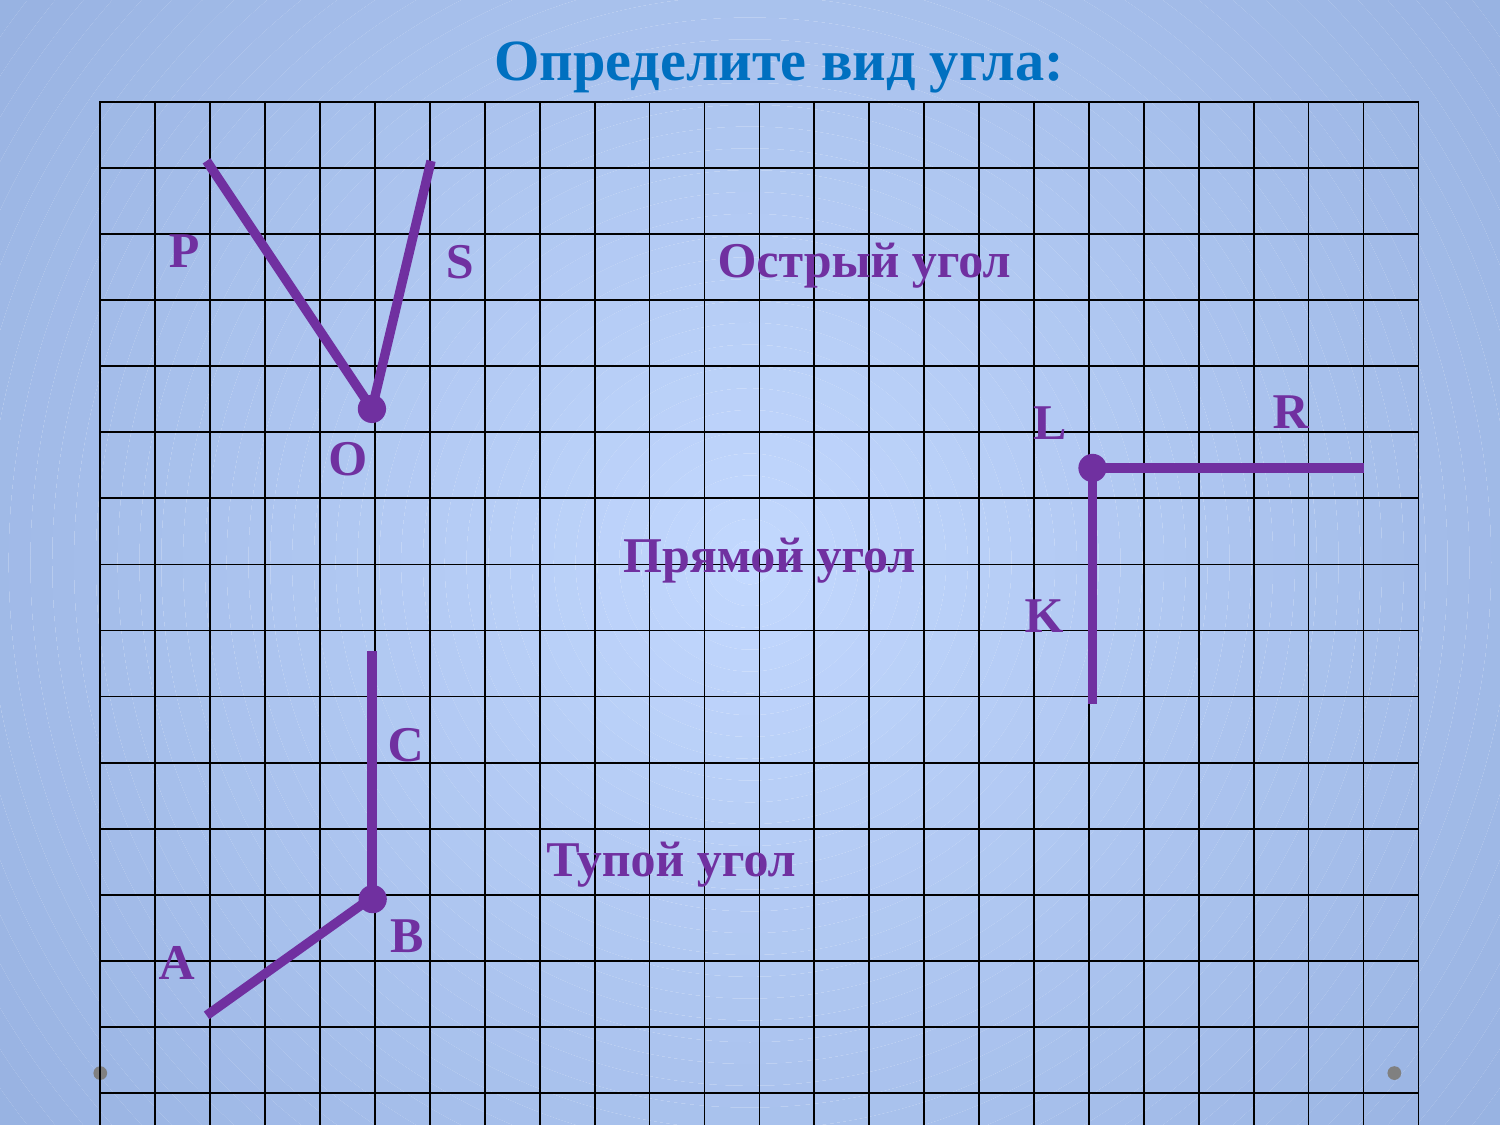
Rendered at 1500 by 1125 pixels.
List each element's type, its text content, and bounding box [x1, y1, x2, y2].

table_cell [486, 631, 539, 696]
table_cell [101, 433, 148, 497]
table_cell [870, 367, 923, 431]
table_cell [650, 301, 704, 365]
table_cell [156, 1094, 209, 1125]
table_cell [431, 830, 484, 894]
table_cell [211, 565, 264, 630]
table_header [1145, 103, 1198, 167]
table_cell [1364, 830, 1418, 894]
table_cell [1369, 565, 1418, 630]
table_cell [760, 962, 813, 1026]
table_cell [650, 896, 704, 960]
table_cell [1364, 301, 1418, 365]
table_cell [1035, 301, 1088, 365]
table_cell [815, 764, 868, 819]
table_cell [650, 433, 704, 497]
table_cell [211, 631, 264, 649]
table_cell [1090, 301, 1143, 365]
table_cell [486, 896, 539, 960]
table_cell [431, 504, 484, 564]
table_cell [541, 499, 594, 564]
table_cell [1309, 1028, 1363, 1092]
table_cell [376, 1094, 429, 1125]
table_cell [815, 433, 868, 497]
table_cell [377, 697, 429, 704]
table_cell [870, 169, 923, 219]
table_cell [266, 631, 319, 649]
table_cell [447, 896, 484, 960]
table_cell [980, 830, 1033, 894]
table_cell [980, 367, 1033, 431]
table_cell [507, 301, 539, 365]
table_cell [101, 1028, 154, 1092]
table_cell [596, 565, 649, 630]
table_cell [266, 1094, 319, 1125]
table_cell [266, 565, 319, 630]
table_cell [156, 1028, 209, 1092]
table_cell [1035, 896, 1088, 960]
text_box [153, 160, 503, 495]
table_cell [1090, 896, 1143, 960]
table_header [1200, 103, 1253, 167]
table_header [760, 103, 813, 167]
table_cell [705, 896, 759, 960]
table_cell [980, 1094, 1033, 1125]
table_cell [266, 1028, 319, 1092]
table_cell [431, 697, 484, 762]
table_cell [1255, 301, 1308, 365]
table_cell [101, 764, 154, 828]
table_cell [815, 295, 868, 299]
table_cell [650, 235, 704, 299]
table_cell [875, 830, 923, 894]
table_cell [1035, 962, 1088, 1026]
table_cell [705, 764, 759, 819]
table_cell [1364, 896, 1418, 960]
table_cell [1255, 830, 1308, 894]
table_cell [1309, 896, 1363, 960]
table_cell [980, 301, 1033, 365]
table_cell [925, 1094, 978, 1125]
table_cell [1145, 1028, 1198, 1092]
table_cell [1255, 169, 1308, 233]
table_cell [431, 764, 484, 828]
table_cell [1090, 169, 1143, 233]
table_header [705, 103, 759, 167]
table_cell [101, 367, 148, 431]
table_cell [1364, 764, 1418, 828]
table_cell [101, 962, 154, 1026]
table_cell [650, 591, 704, 630]
table_header [1035, 103, 1088, 167]
table_cell [266, 504, 319, 564]
table_cell [760, 169, 813, 219]
table_header [266, 103, 319, 159]
table_cell [321, 565, 374, 630]
text_box A [143, 921, 201, 997]
text_box [377, 885, 387, 895]
table_cell [760, 295, 813, 299]
table_cell [376, 970, 429, 1026]
table_header [1090, 103, 1143, 167]
table_cell [1255, 1094, 1308, 1125]
table_cell [760, 1028, 813, 1092]
table_cell [1200, 1028, 1253, 1092]
table_cell [541, 565, 594, 630]
table_cell [1309, 764, 1363, 828]
table_cell [815, 367, 868, 431]
table_cell [1309, 962, 1363, 1026]
table_cell [815, 962, 868, 1026]
table_cell [925, 367, 978, 431]
table_cell [211, 504, 264, 564]
table_cell [1200, 169, 1253, 233]
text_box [206, 650, 373, 1016]
table_cell [1364, 235, 1418, 299]
table_cell [1364, 367, 1418, 431]
table_cell [650, 367, 704, 431]
table_cell [870, 1028, 923, 1092]
table_cell [1035, 235, 1088, 299]
table_cell [1309, 830, 1363, 894]
table_cell [705, 433, 759, 497]
table_cell [1090, 830, 1143, 894]
table_cell [1200, 896, 1253, 960]
table_cell [376, 565, 429, 630]
table_cell [980, 295, 1033, 299]
table_cell [815, 169, 868, 219]
table_cell [650, 697, 704, 762]
table_cell [1255, 713, 1308, 762]
table_cell [705, 169, 759, 219]
table_cell [486, 764, 539, 828]
table_cell [431, 1028, 484, 1092]
table_cell [541, 301, 594, 365]
table_cell [596, 367, 649, 431]
table_cell [980, 962, 1033, 1026]
table_cell [1255, 896, 1308, 960]
table_cell [870, 591, 923, 630]
text_box Определите вид угла: [371, 30, 1187, 101]
table_cell [815, 896, 868, 960]
table_header [156, 103, 209, 159]
table_cell [541, 235, 594, 299]
table_cell [321, 1094, 374, 1125]
table_cell [156, 830, 201, 894]
table_header [980, 103, 1033, 167]
table_cell [1200, 301, 1253, 365]
table_cell [486, 1094, 539, 1125]
table_cell [1364, 1028, 1418, 1092]
table_cell [431, 631, 484, 696]
table_cell [925, 962, 978, 1026]
table_cell [377, 830, 429, 894]
table_cell [507, 169, 539, 233]
table_cell [705, 591, 759, 630]
table_cell [1255, 764, 1308, 828]
table_cell [980, 433, 1004, 497]
table_cell [101, 830, 154, 894]
table_cell [1145, 830, 1198, 894]
table_cell [870, 433, 923, 497]
table_cell [1200, 830, 1253, 894]
table_cell [156, 697, 201, 762]
table_cell [925, 830, 978, 894]
table_cell [925, 433, 978, 497]
table_cell [596, 1094, 649, 1125]
table_cell [541, 433, 594, 497]
table_cell [376, 631, 429, 696]
table_cell [705, 301, 759, 365]
table_cell [980, 764, 1033, 828]
table_cell [870, 631, 923, 696]
table_cell [211, 1028, 264, 1092]
table_cell [1145, 1094, 1198, 1125]
table_header [211, 103, 264, 159]
table_cell [925, 499, 978, 564]
table_cell [1364, 962, 1418, 1026]
table_cell [980, 697, 1033, 762]
table_cell [925, 301, 978, 365]
table_cell [980, 499, 1004, 564]
table_cell [760, 499, 813, 515]
table_cell [925, 764, 978, 828]
table_cell [1309, 301, 1363, 365]
table_cell [377, 779, 429, 828]
table_cell [815, 301, 868, 365]
table_cell [507, 235, 539, 299]
table_cell [650, 1028, 704, 1092]
table_cell [925, 631, 978, 696]
table_header [1255, 103, 1308, 167]
table_cell [1090, 962, 1143, 1026]
table_cell [211, 1094, 264, 1125]
table_cell [650, 631, 704, 696]
table_cell [1364, 169, 1418, 233]
table_cell [596, 169, 649, 233]
table_cell [705, 499, 759, 515]
table_cell [1255, 1028, 1308, 1092]
table_cell [980, 169, 1033, 219]
table_cell [101, 499, 154, 564]
table_header [541, 103, 594, 167]
table_cell [101, 896, 154, 960]
table_cell [815, 591, 868, 630]
table_cell [507, 367, 539, 431]
table_cell [596, 433, 649, 497]
table_cell [101, 235, 148, 299]
table_cell [705, 631, 759, 696]
table_cell [1200, 1094, 1253, 1125]
table_cell [321, 504, 374, 564]
table_header [1309, 103, 1363, 167]
table_cell [980, 565, 1004, 630]
table_cell [101, 301, 148, 365]
table_cell [596, 962, 649, 1026]
table_cell [101, 631, 154, 696]
table_cell [431, 1094, 484, 1125]
table_cell [596, 764, 649, 819]
table_cell [925, 565, 978, 630]
table_cell [541, 169, 594, 233]
table_cell [760, 301, 813, 365]
table_cell [705, 1094, 759, 1125]
table_cell [1364, 697, 1418, 762]
table_cell [870, 301, 923, 365]
table_header [596, 103, 649, 167]
table_cell [431, 962, 484, 1026]
table_cell [1035, 1028, 1088, 1092]
table_cell [1145, 764, 1198, 828]
table_cell [1369, 499, 1418, 564]
table_cell [1369, 433, 1418, 497]
table_cell [596, 697, 649, 762]
text_box Прямой угол [608, 515, 951, 591]
table_cell [650, 1094, 704, 1125]
table_cell [815, 631, 868, 696]
table_cell [1309, 169, 1363, 233]
table_header [1364, 103, 1418, 167]
table_cell [1364, 1094, 1418, 1125]
table_cell [870, 499, 923, 515]
table_cell [870, 1094, 923, 1125]
table_cell [596, 235, 649, 299]
table_cell [596, 499, 649, 564]
table_cell [650, 962, 704, 1026]
table_cell [376, 504, 429, 564]
table_cell [431, 565, 484, 630]
table_cell [705, 697, 759, 762]
table_cell [980, 1028, 1033, 1092]
table_cell [760, 367, 813, 431]
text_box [1009, 370, 1365, 705]
table_cell [156, 997, 209, 1026]
table_cell [596, 1028, 649, 1092]
table_cell [760, 896, 813, 960]
table_cell [815, 1094, 868, 1125]
table_cell [1255, 235, 1308, 299]
table_cell [321, 1028, 374, 1092]
table_cell [541, 1094, 594, 1125]
table_header [486, 103, 539, 167]
table_cell [1145, 235, 1198, 299]
table_cell [650, 499, 704, 515]
table_cell [1200, 235, 1253, 299]
table_cell [1309, 712, 1363, 762]
table_cell [1090, 1028, 1143, 1092]
table_header [321, 103, 374, 159]
table_cell [1145, 962, 1198, 1026]
table_cell [486, 1028, 539, 1092]
table_cell [596, 301, 649, 365]
table_cell [507, 433, 539, 497]
table_cell [596, 631, 649, 696]
table_cell [1090, 235, 1143, 299]
table_cell [705, 295, 759, 299]
table_cell [156, 764, 201, 828]
table_cell [486, 697, 539, 762]
table_cell [815, 499, 868, 515]
table_cell [705, 962, 759, 1026]
table_cell [1035, 169, 1088, 233]
table_cell [541, 367, 594, 431]
table_cell [541, 631, 594, 696]
table_cell [541, 962, 594, 1026]
table_cell [541, 764, 594, 819]
table_cell [1255, 962, 1308, 1026]
table_header [650, 103, 704, 167]
text_box Тупой угол [531, 819, 875, 895]
table_cell [101, 169, 148, 233]
table_header [815, 103, 868, 167]
table_cell [376, 1028, 429, 1092]
table_cell [1200, 713, 1253, 762]
table_cell [925, 697, 978, 762]
table_cell [760, 764, 813, 819]
table_cell [1090, 1094, 1143, 1125]
table_cell [1035, 764, 1088, 828]
table_cell [486, 962, 539, 1026]
table_cell [815, 1028, 868, 1092]
table_cell [541, 1028, 594, 1092]
text_box C [377, 704, 444, 779]
table_cell [486, 499, 539, 564]
table_header [376, 103, 429, 159]
table_cell [596, 896, 649, 960]
table_cell [1145, 301, 1198, 365]
table_cell [705, 1028, 759, 1092]
table_cell [870, 697, 923, 762]
table_cell [705, 367, 759, 431]
table_cell [1090, 764, 1143, 828]
table_cell [870, 896, 923, 960]
table_cell [760, 433, 813, 497]
table_cell [980, 896, 1033, 960]
table_cell [1145, 713, 1198, 762]
table_cell [156, 565, 209, 630]
table_cell [760, 631, 813, 696]
table_cell [870, 962, 923, 1026]
table_cell [1200, 962, 1253, 1026]
table_cell [1035, 1094, 1088, 1125]
table_cell [650, 764, 704, 819]
table_cell [1369, 631, 1418, 696]
text_box Острый угол [702, 219, 1046, 295]
table_cell [925, 896, 978, 960]
text_box B [377, 895, 447, 970]
table_cell [760, 591, 813, 630]
table_cell [156, 631, 209, 696]
table_cell [101, 565, 154, 630]
table_cell [815, 697, 868, 762]
table_cell [925, 169, 978, 219]
table_cell [870, 764, 923, 828]
table_cell [980, 631, 1004, 696]
table_header [431, 103, 484, 159]
table_cell [486, 830, 531, 894]
table_cell [760, 697, 813, 762]
table_cell [1309, 1094, 1363, 1125]
table_cell [321, 631, 374, 651]
table_header [925, 103, 978, 167]
table_cell [486, 565, 539, 630]
table_cell [156, 504, 209, 564]
table_cell [650, 169, 704, 233]
table_cell [156, 896, 201, 921]
table_cell [925, 1028, 978, 1092]
table_cell [541, 896, 594, 960]
table_cell [1035, 713, 1088, 762]
table_cell [1200, 764, 1253, 828]
table_header [870, 103, 923, 167]
table_cell [760, 1094, 813, 1125]
table_cell [321, 1022, 374, 1026]
table_cell [541, 697, 594, 762]
table_cell [101, 1094, 154, 1125]
table_cell [1145, 169, 1198, 233]
table_cell [925, 295, 978, 299]
table_cell [1090, 713, 1143, 762]
table_header [101, 103, 154, 167]
table_cell [101, 697, 154, 762]
table_cell [1309, 235, 1363, 299]
table_cell [870, 295, 923, 299]
table_cell [1145, 896, 1198, 960]
table_cell [1035, 830, 1088, 894]
